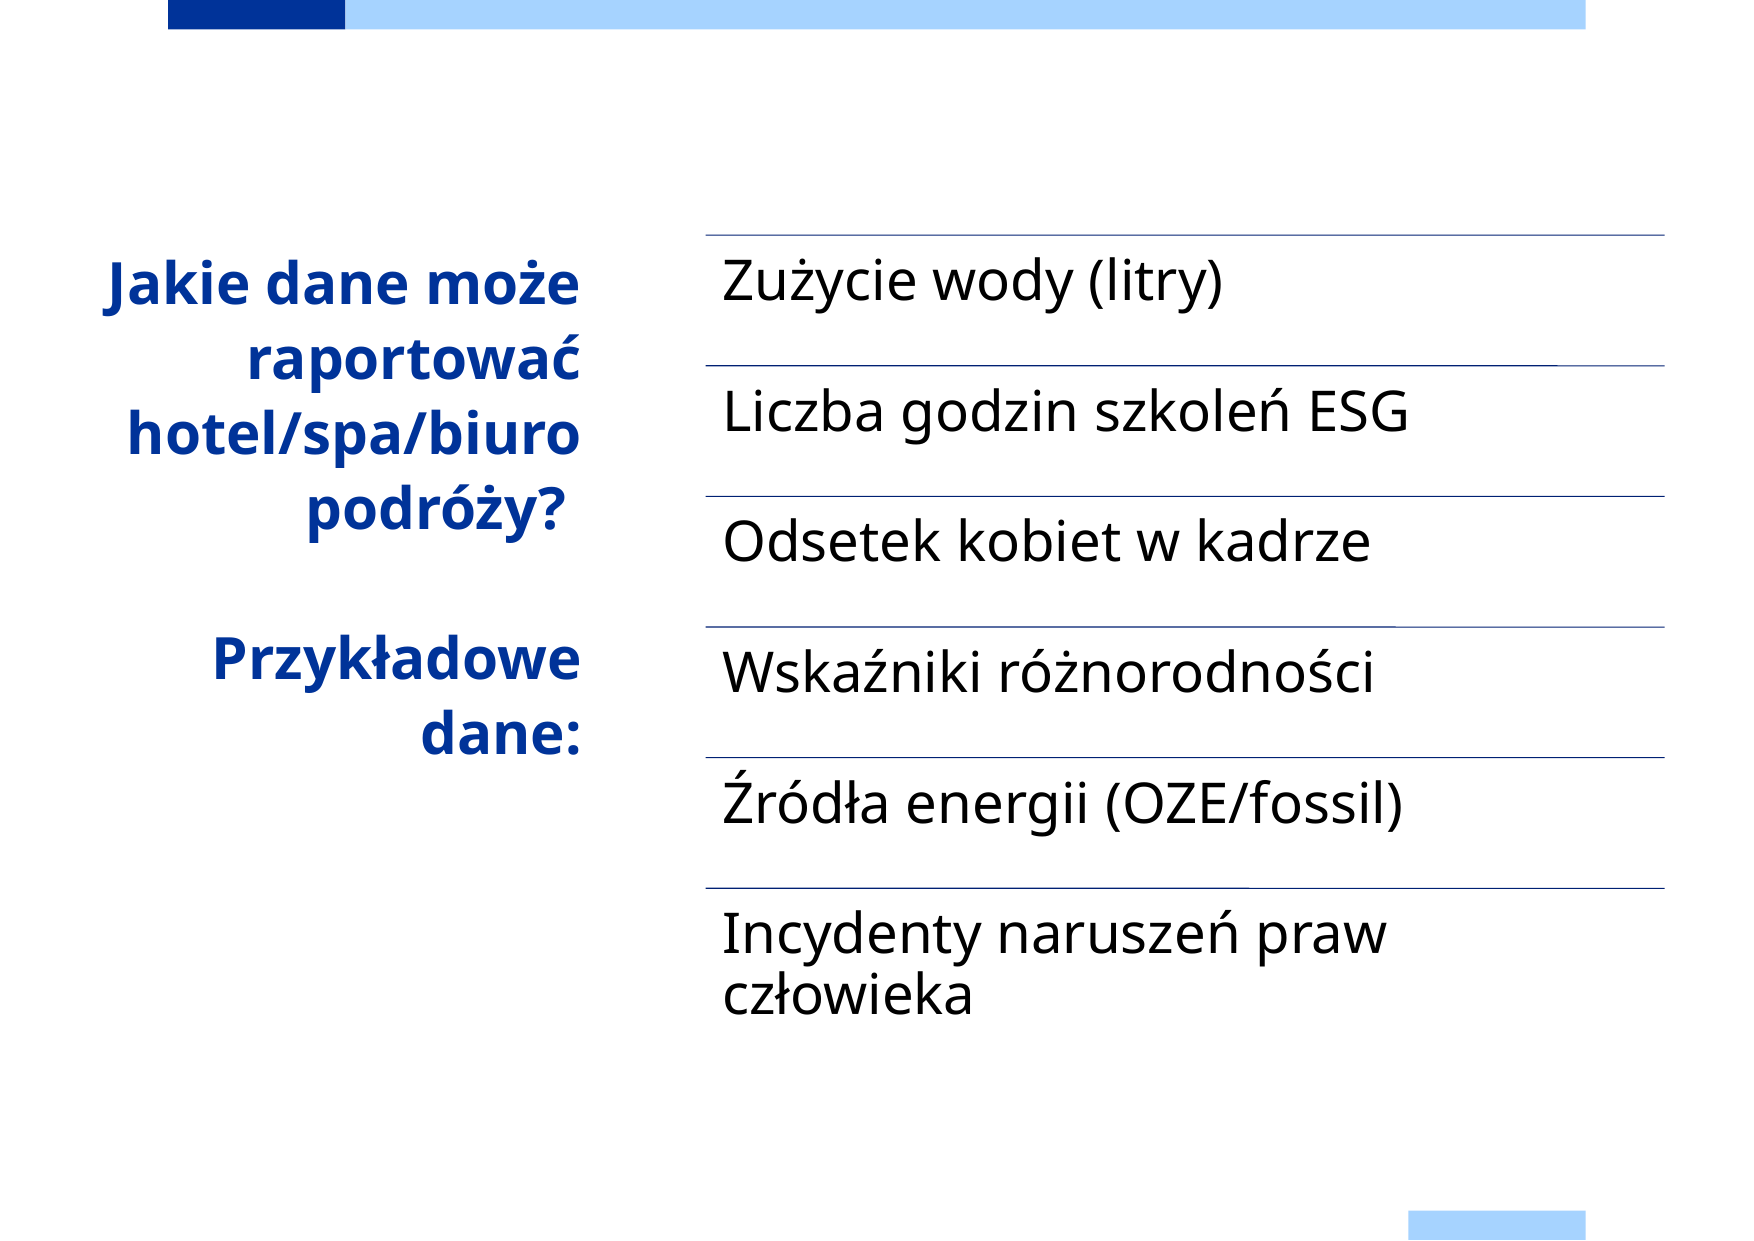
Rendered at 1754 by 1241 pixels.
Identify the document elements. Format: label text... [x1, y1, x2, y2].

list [705, 234, 1665, 1020]
title Jakie dane może raportować hotel/spa/biuro podróży? Przykładowe dane: [84, 368, 582, 714]
